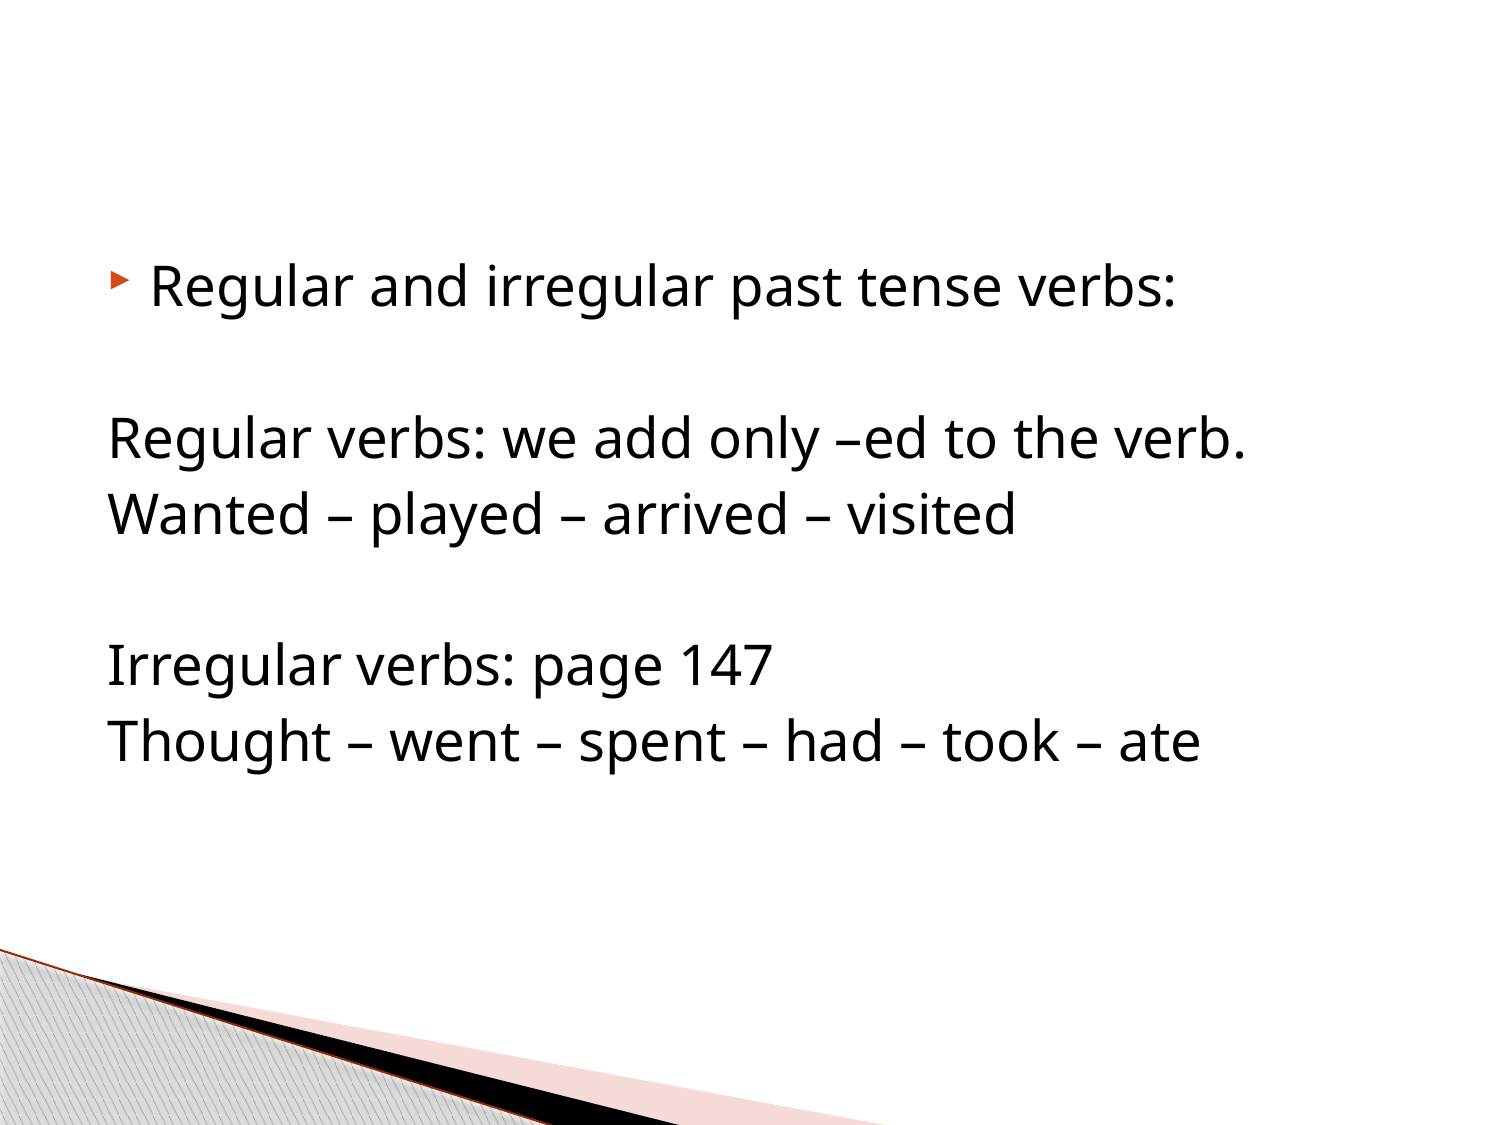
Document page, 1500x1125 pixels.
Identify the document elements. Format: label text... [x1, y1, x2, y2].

list Regular and irregular past tense verbs: Regular verbs: we add only –ed to the verb. Wanted – played – arrived – visited Irregular verbs: page 147 Thought – went – spent – had – took – ate [75, 243, 1425, 986]
